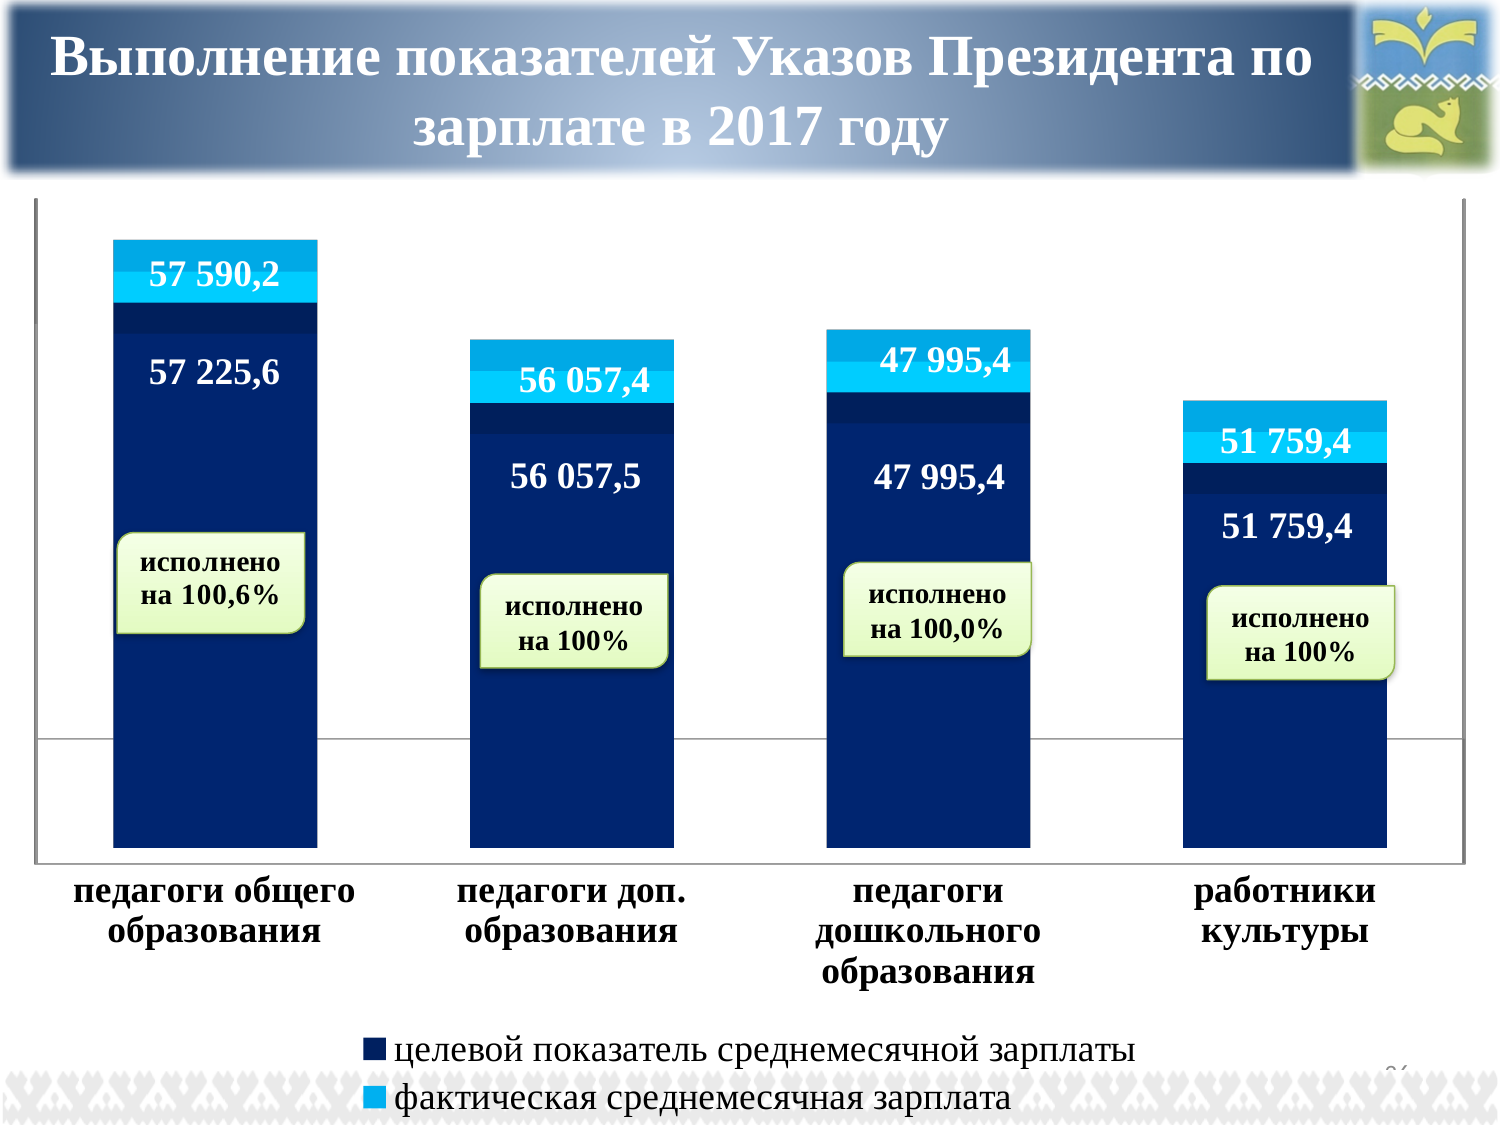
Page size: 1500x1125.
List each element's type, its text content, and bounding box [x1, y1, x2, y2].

table_cell -56 710 [12, 7, 1337, 168]
text_box Выполнение показателей Указов Президента по зарплате в 2017 году [15, 10, 1337, 166]
chart [0, 179, 1500, 1125]
picture [1342, 0, 1500, 179]
